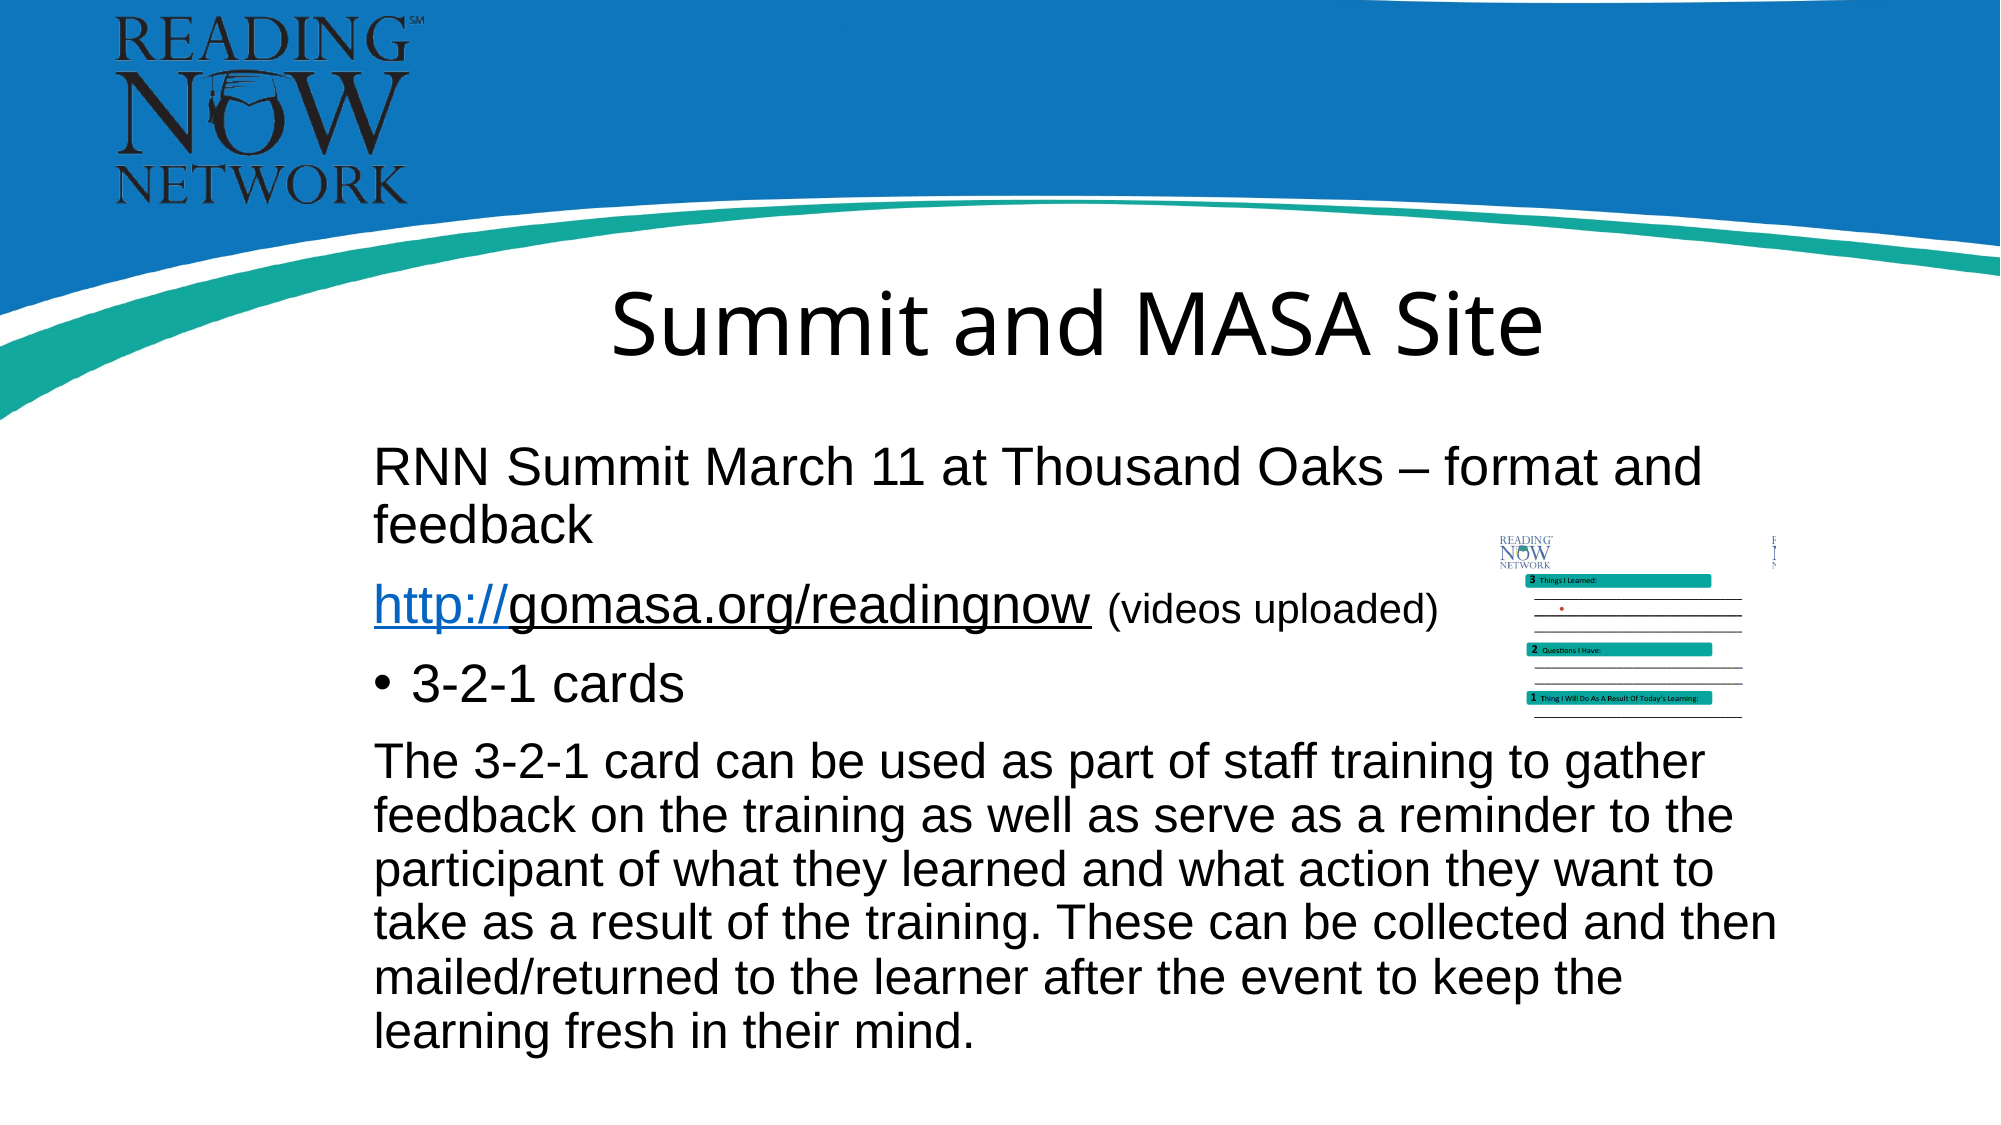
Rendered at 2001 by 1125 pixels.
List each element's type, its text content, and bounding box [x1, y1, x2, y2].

picture [0, 0, 2000, 436]
title Summit and MASA Site [358, 272, 1797, 399]
list RNN Summit March 11 at Thousand Oaks – format and feedback http://gomasa.org/readingnow (videos uploaded) 3-2-1 cards The 3-2-1 card can be used as part of staff training to gather feedback on the training as well as serve as a reminder to the participant of what they learned and what action they want to take as a result of the training. These can be collected and then mailed/returned to the learner after the event to keep the learning fresh in their mind. [358, 431, 1815, 1092]
picture [1492, 527, 1776, 733]
